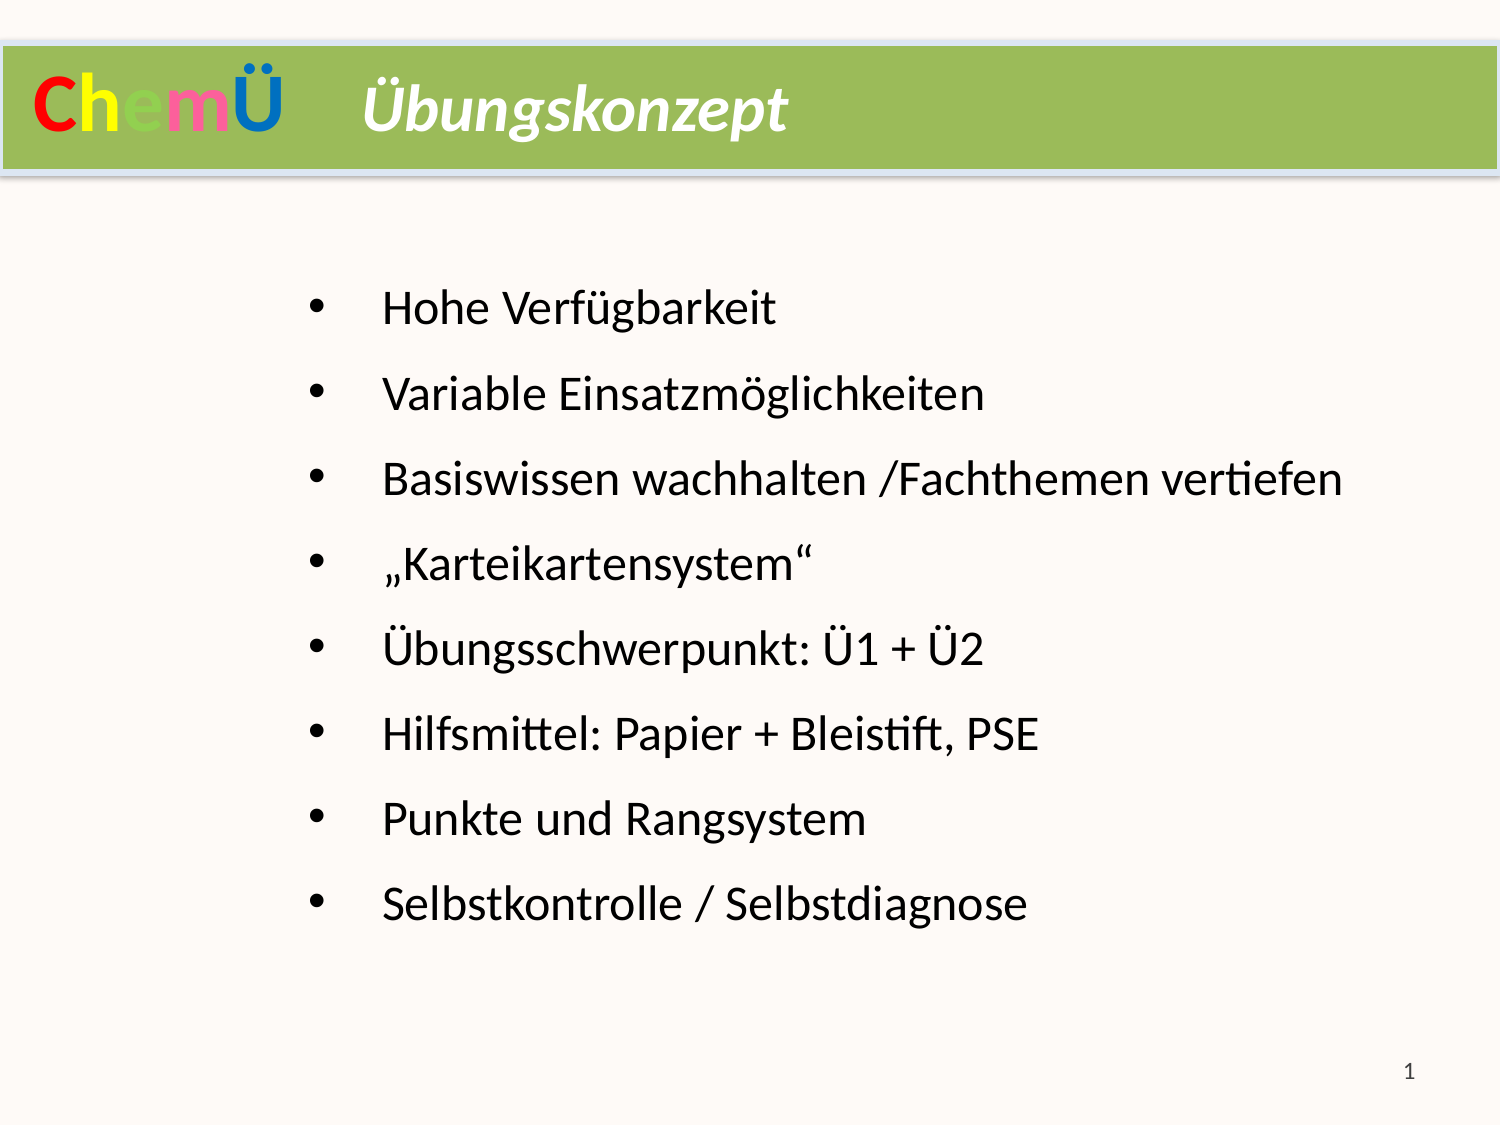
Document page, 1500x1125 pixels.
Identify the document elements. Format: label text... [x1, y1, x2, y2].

text_box ChemÜ Übungskonzept [0, 40, 1500, 176]
text_box 1 [1388, 1046, 1431, 1092]
text_box Hohe Verfügbarkeit Variable Einsatzmöglichkeiten Basiswissen wachhalten /Fachthemen vertiefen „Karteikartensystem“ Übungsschwerpunkt: Ü1 + Ü2 Hilfsmittel: Papier + Bleistift, PSE Punkte und Rangsystem Selbstkontrolle / Selbstdiagnose [218, 172, 1412, 938]
